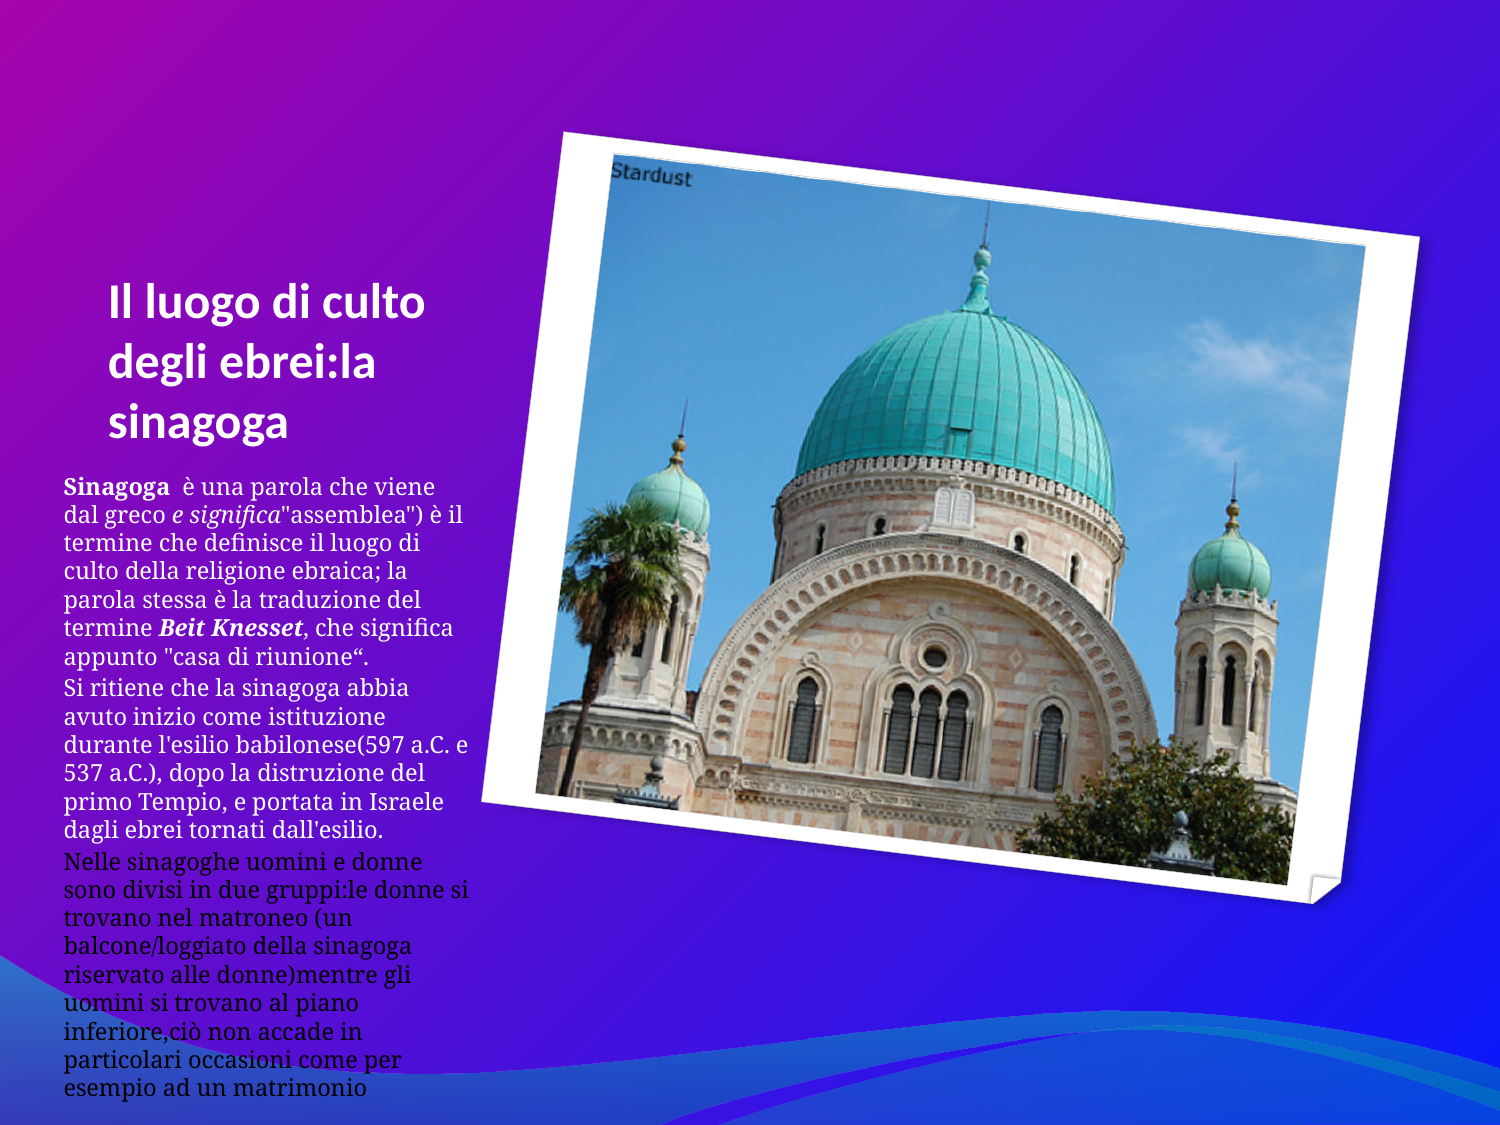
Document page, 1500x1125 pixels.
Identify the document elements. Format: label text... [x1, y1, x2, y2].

picture [1333, 243, 1365, 503]
picture [536, 552, 566, 796]
title Il luogo di culto degli ebrei:la sinagoga [100, 196, 538, 456]
picture [1023, 852, 1291, 885]
picture [571, 155, 1330, 842]
list Sinagoga è una parola che viene dal greco e significa"assemblea") è il termine che definisce il luogo di culto della religione ebraica; la parola stessa è la traduzione del termine Beit Knesset, che significa appunto "casa di riunione“. Si ritiene che la sinagoga abbia avuto inizio come istituzione durante l'esilio babilonese(597 a.C. e 537 a.C.), dopo la distruzione del primo Tempio, e portata in Israele dagli ebrei tornati dall'esilio. Nelle sinagoghe uomini e donne sono divisi in due gruppi:le donne si trovano nel matroneo (un balcone/loggiato della sinagoga riservato alle donne)mentre gli uomini si trovano al piano inferiore,ciò non accade in particolari occasioni come per esempio ad un matrimonio [53, 464, 479, 1125]
